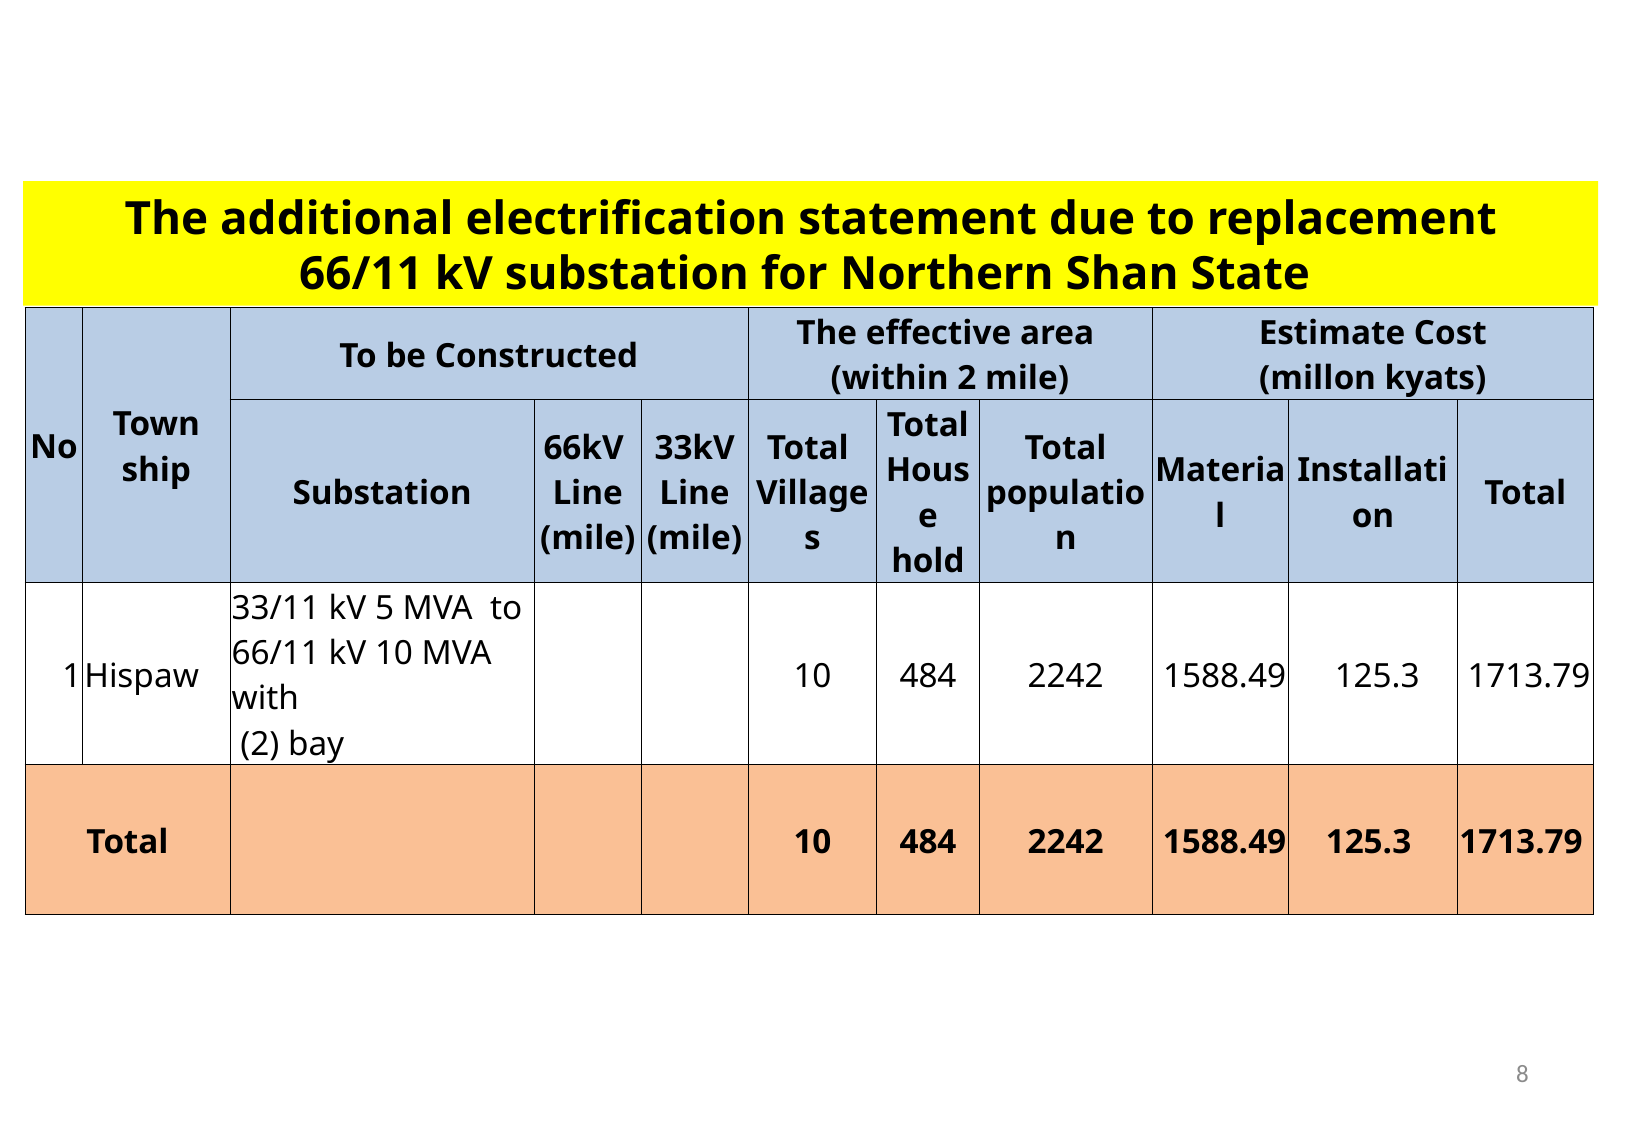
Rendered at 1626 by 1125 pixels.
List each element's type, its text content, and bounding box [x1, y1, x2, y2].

table_cell 484 [877, 765, 979, 914]
table_cell 2242 [980, 583, 1152, 764]
table_cell 33/11 kV 5 MVA to 66/11 kV 10 MVA with (2) bay [231, 583, 534, 764]
table_cell Total population [980, 400, 1152, 582]
table_cell 33kV Line (mile) [642, 400, 748, 582]
table_cell 1588.49 [1153, 765, 1288, 914]
table_cell 1588.49 [1153, 583, 1288, 764]
table_cell Substation [231, 400, 534, 582]
table_cell Total [1458, 400, 1593, 582]
table_cell 125.3 [1289, 583, 1457, 764]
table_cell Material [1153, 400, 1288, 582]
table_cell 2242 [980, 765, 1152, 914]
table_cell Total [26, 765, 230, 914]
table_cell The effective area (within 2 mile) [749, 308, 1152, 399]
table_cell Total House hold [877, 400, 979, 582]
table_cell Installation [1289, 400, 1457, 582]
table_cell [642, 765, 748, 914]
table_cell To be Constructed [231, 308, 748, 399]
table_cell Town ship [83, 308, 230, 582]
table_cell [535, 765, 641, 914]
table_cell [642, 583, 748, 764]
table_cell Estimate Cost (millon kyats) [1153, 308, 1593, 399]
table_cell No [26, 308, 82, 582]
table_cell [231, 765, 534, 914]
table_cell 1713.79 [1458, 765, 1593, 914]
table_cell 125.3 [1289, 765, 1457, 914]
text_box The additional electrification statement due to replacement 66/11 kV substation for Northern Shan State [23, 181, 1599, 306]
table_cell Hispaw [83, 583, 230, 764]
table_cell 484 [877, 583, 979, 764]
table_cell Total Villages [749, 400, 876, 582]
table_cell 1713.79 [1458, 583, 1593, 764]
table_cell 1 [26, 583, 82, 764]
table_cell [535, 583, 641, 764]
table_cell 10 [749, 765, 876, 914]
table_cell 66kV Line (mile) [535, 400, 641, 582]
slide_number 8 [1164, 1042, 1544, 1103]
table_cell 10 [749, 583, 876, 764]
